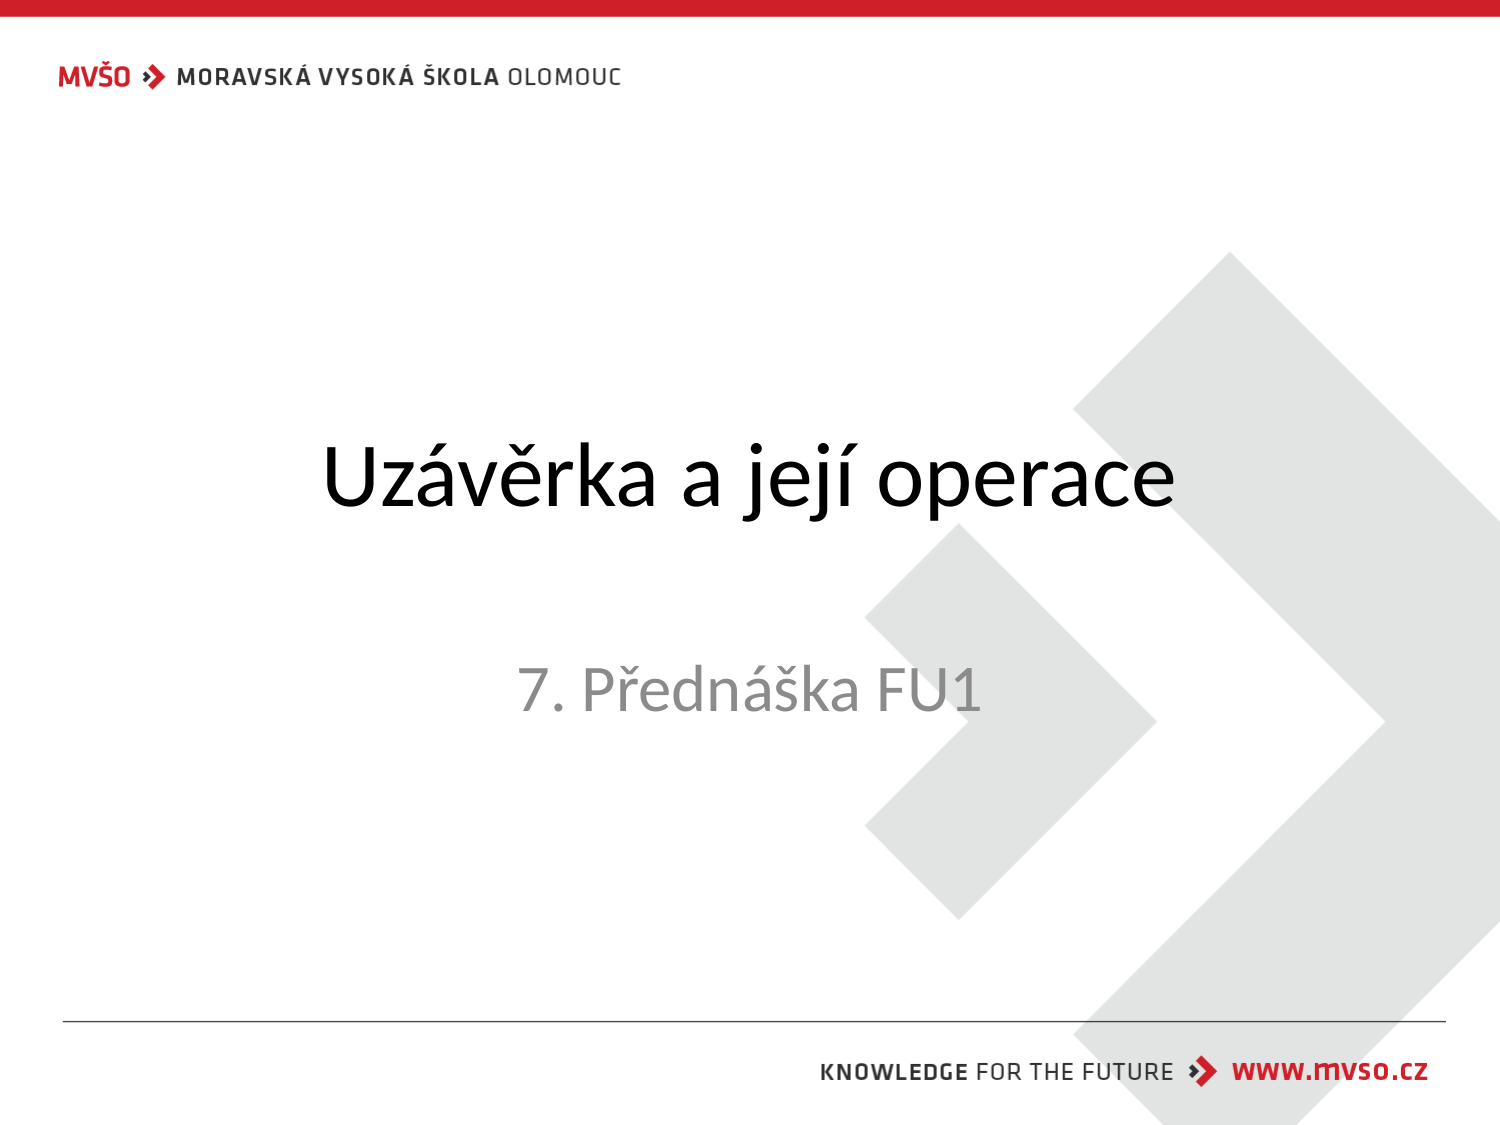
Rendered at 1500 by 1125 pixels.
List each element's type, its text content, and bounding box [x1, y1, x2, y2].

picture [0, 0, 1500, 1125]
title Uzávěrka a její operace [112, 349, 1388, 591]
subtitle 7. Přednáška FU1 [225, 637, 1275, 925]
